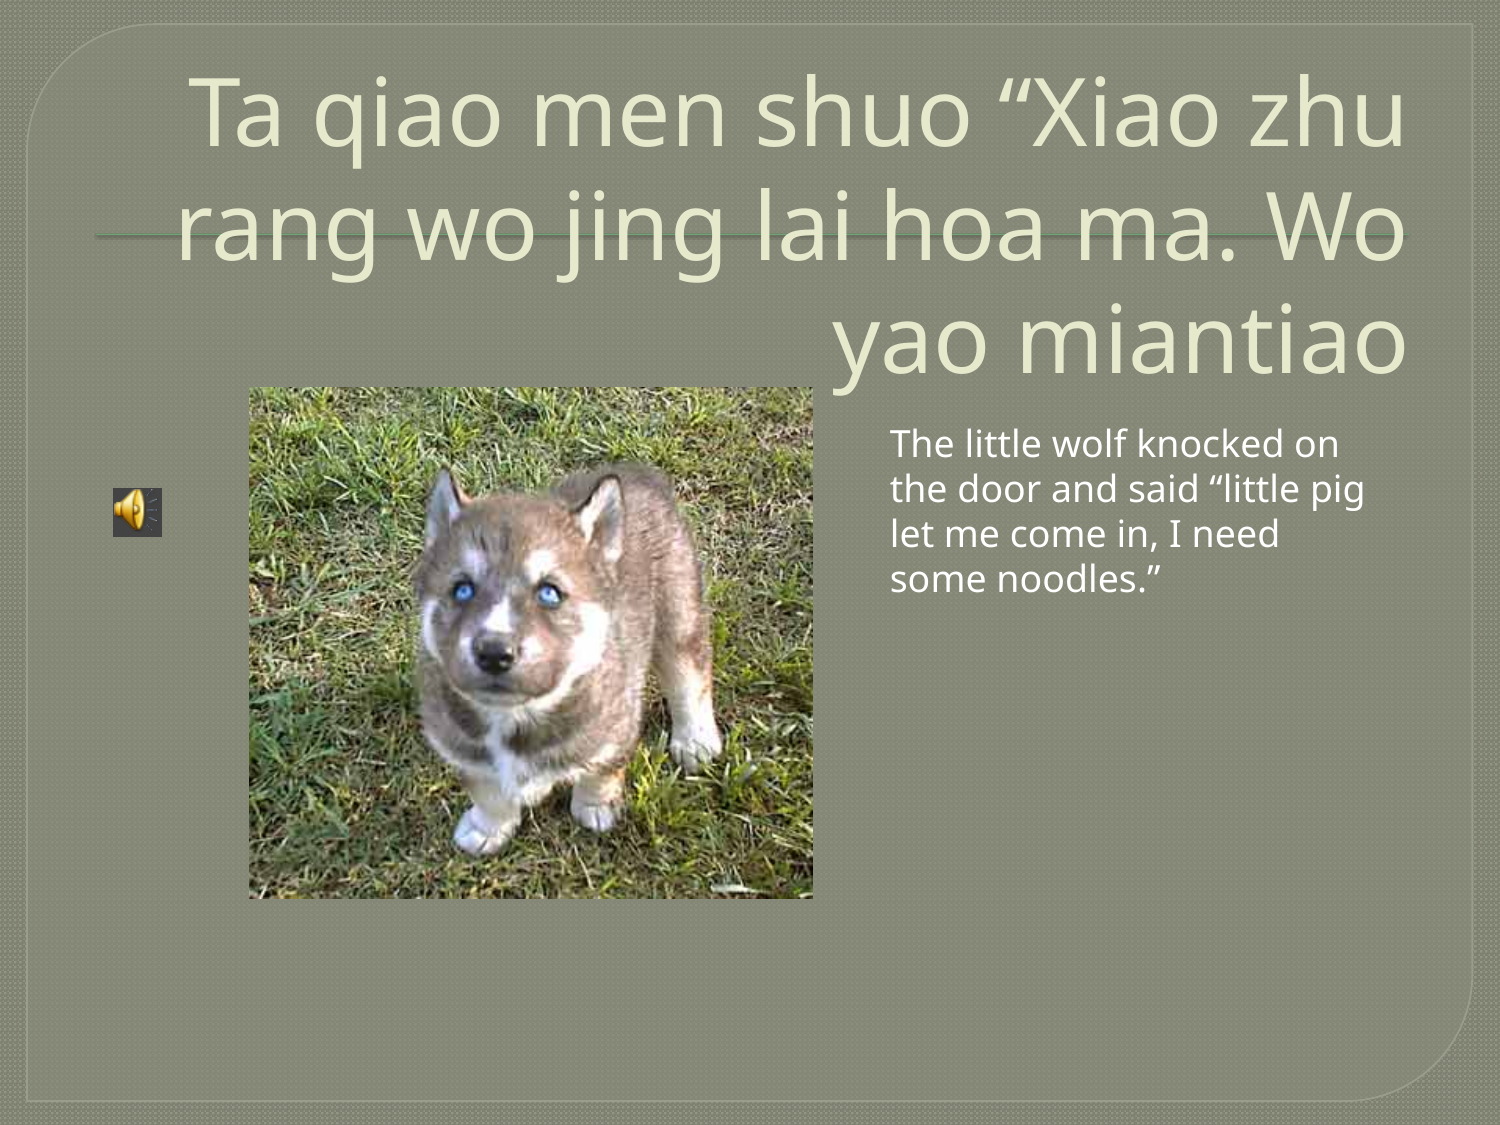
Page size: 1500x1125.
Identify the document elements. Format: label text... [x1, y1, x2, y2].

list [249, 387, 813, 899]
picture [112, 487, 163, 538]
title Ta qiao men shuo “Xiao zhu rang wo jing lai hoa ma. Wo yao miantiao [75, 41, 1425, 400]
text_box The little wolf knocked on the door and said “little pig let me come in, I need some noodles.” [874, 412, 1388, 608]
